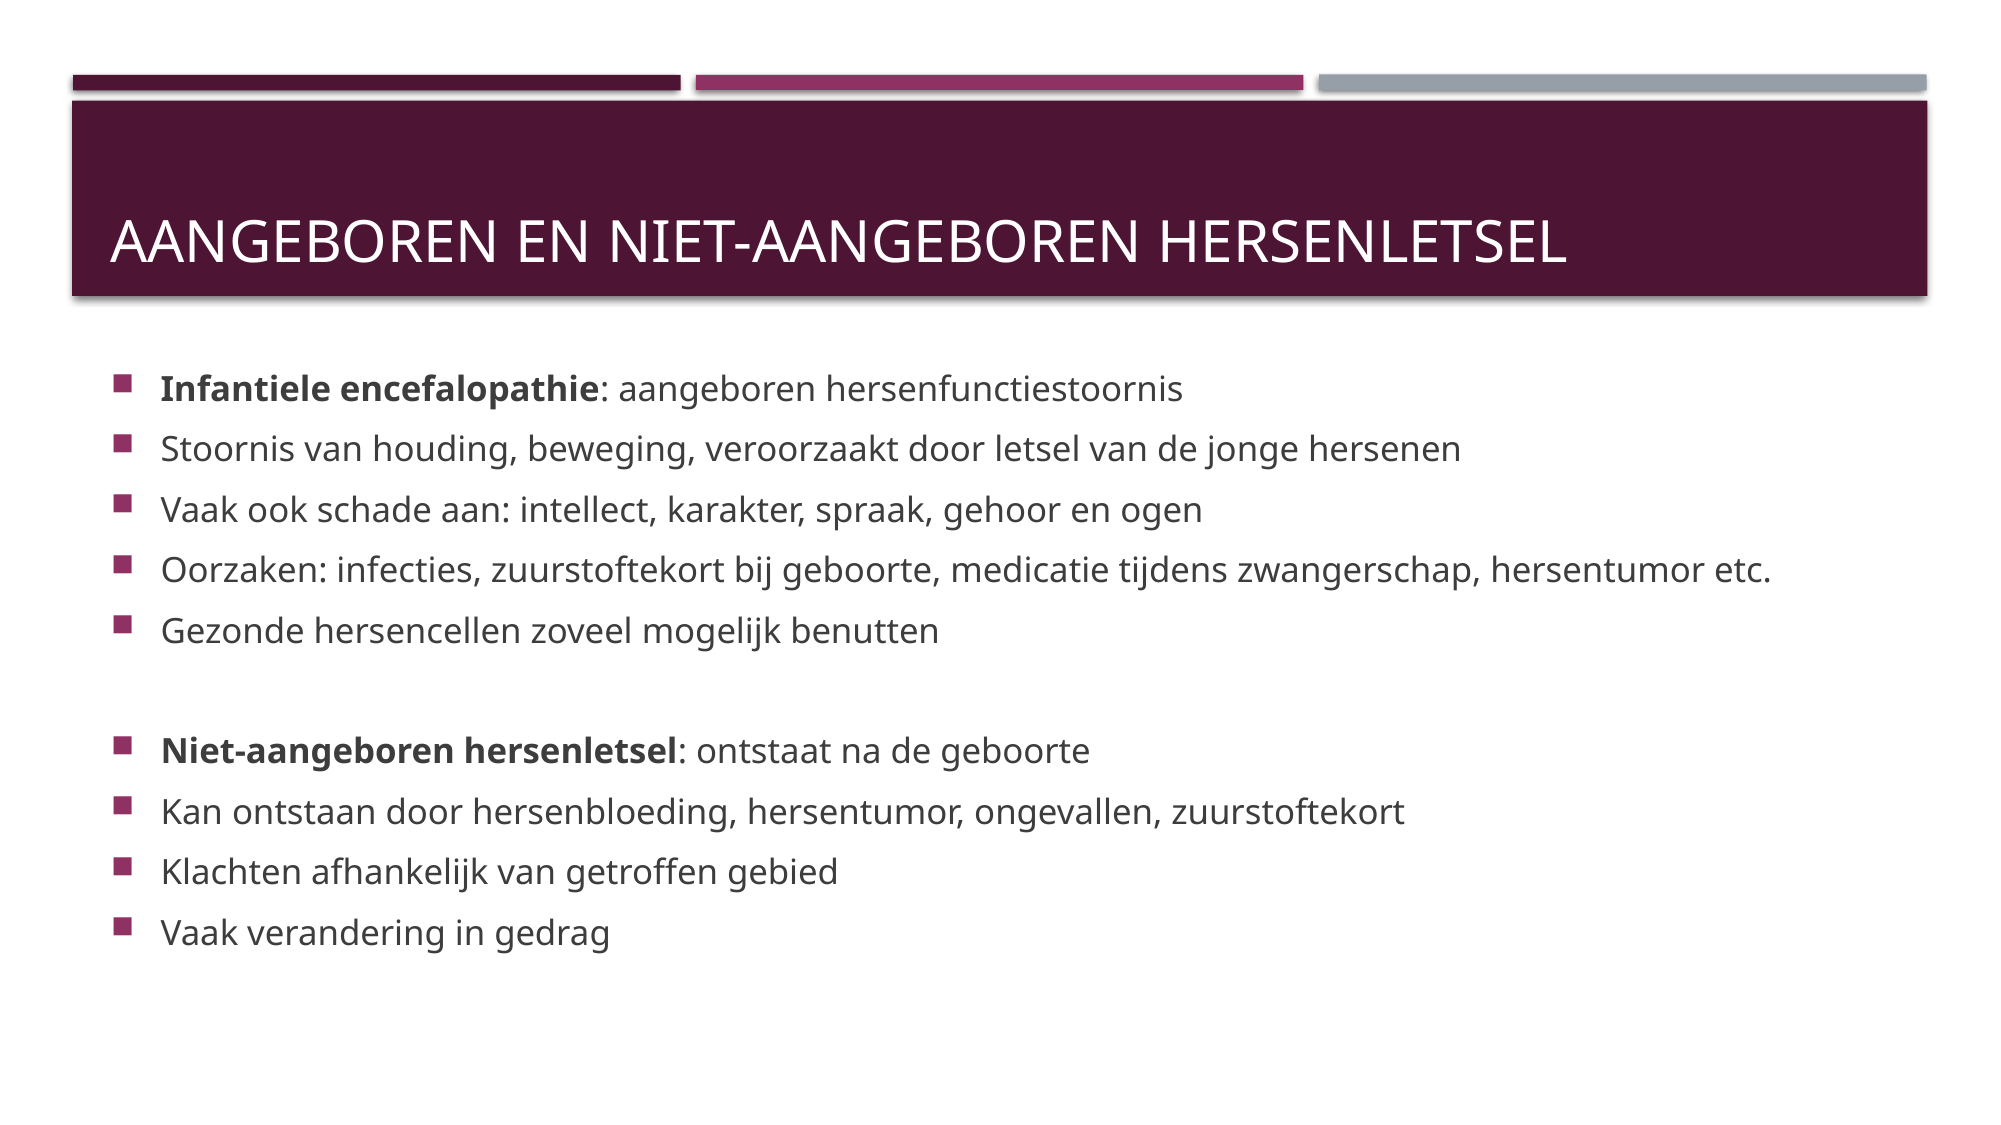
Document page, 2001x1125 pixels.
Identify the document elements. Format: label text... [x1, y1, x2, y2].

title Aangeboren en niet-aangeboren hersenletsel [95, 115, 1905, 282]
list Infantiele encefalopathie: aangeboren hersenfunctiestoornis Stoornis van houding, beweging, veroorzaakt door letsel van de jonge hersenen Vaak ook schade aan: intellect, karakter, spraak, gehoor en ogen Oorzaken: infecties, zuurstoftekort bij geboorte, medicatie tijdens zwangerschap, hersentumor etc. Gezonde hersencellen zoveel mogelijk benutten Niet-aangeboren hersenletsel: ontstaat na de geboorte Kan ontstaan door hersenbloeding, hersentumor, ongevallen, zuurstoftekort Klachten afhankelijk van getroffen gebied Vaak verandering in gedrag [95, 357, 1905, 962]
